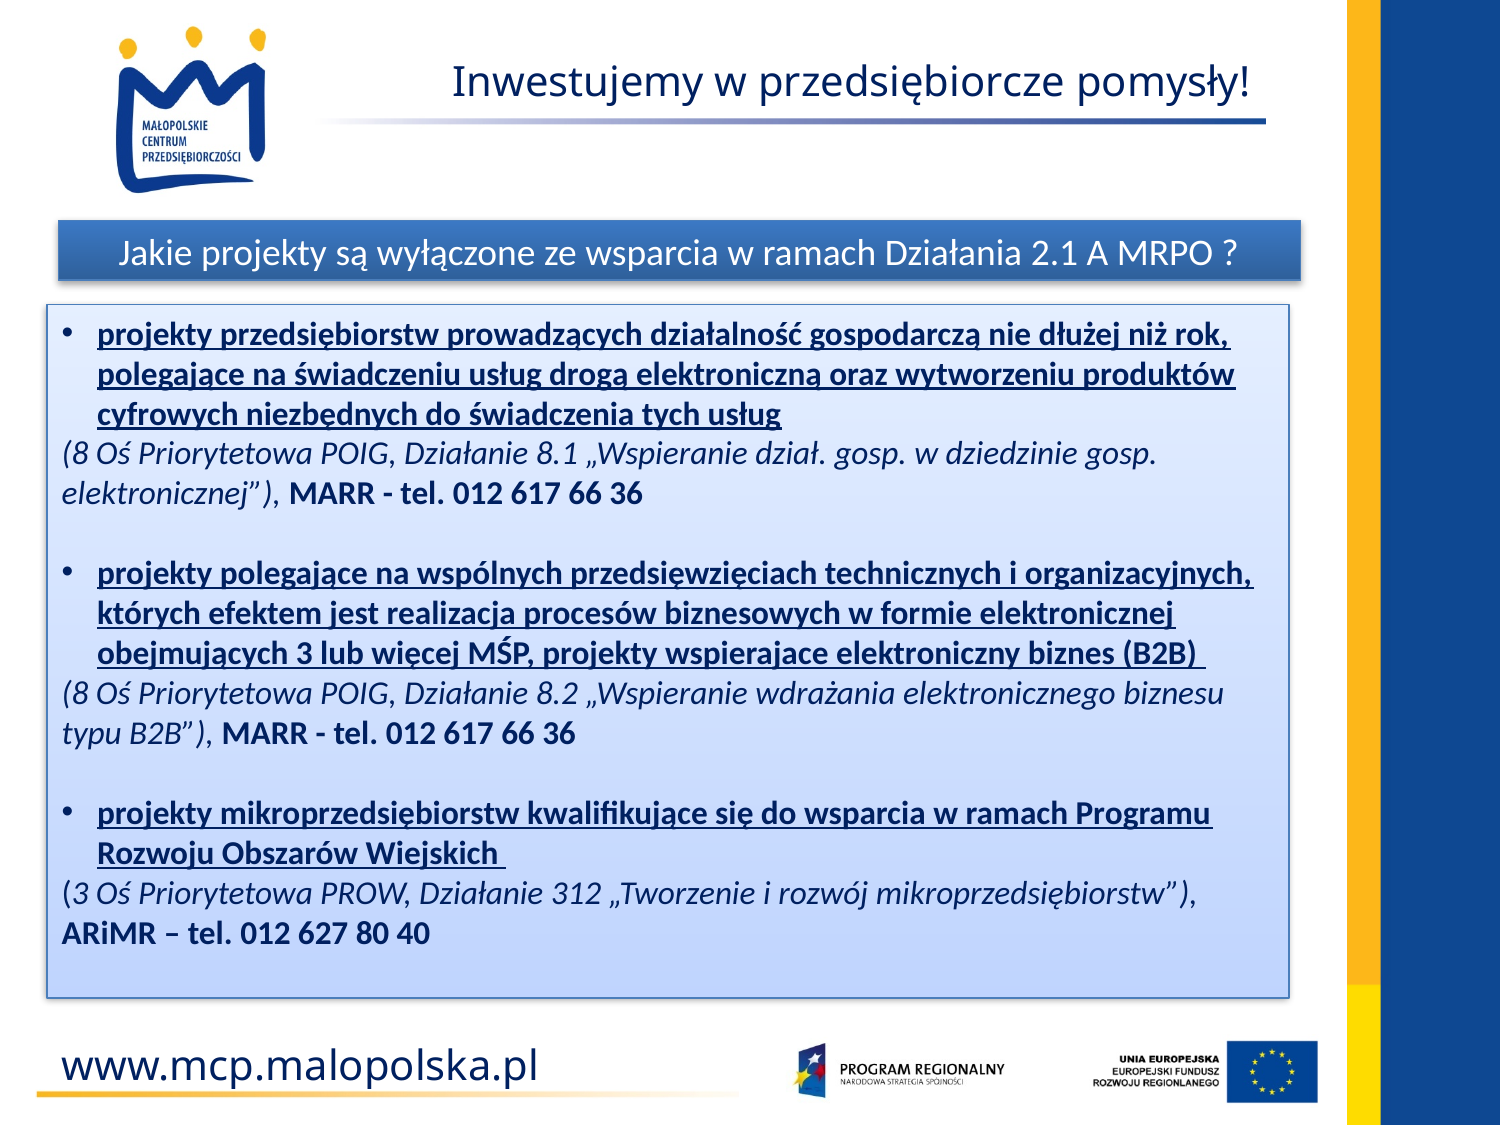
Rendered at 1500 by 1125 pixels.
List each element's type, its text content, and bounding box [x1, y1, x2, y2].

picture [34, 1089, 739, 1099]
text_box Inwestujemy w przedsiębiorcze pomysły! [304, 46, 1266, 105]
text_box Jakie projekty są wyłączone ze wsparcia w ramach Działania 2.1 A MRPO ? [58, 220, 1301, 281]
text_box www.mcp.malopolska.pl [46, 1031, 758, 1097]
picture [105, 23, 1266, 197]
text_box projekty przedsiębiorstw prowadzących działalność gospodarczą nie dłużej niż rok, polegające na świadczeniu usług drogą elektroniczną oraz wytworzeniu produktów cyfrowych niezbędnych do świadczenia tych usług (8 Oś Priorytetowa POIG, Działanie 8.1 „Wspieranie dział. gosp. w dziedzinie gosp. elektronicznej”), MARR - tel. 012 617 66 36 projekty polegające na wspólnych przedsięwzięciach technicznych i organizacyjnych, których efektem jest realizacja procesów biznesowych w formie elektronicznej obejmujących 3 lub więcej MŚP, projekty wspierajace elektroniczny biznes (B2B) (8 Oś Priorytetowa POIG, Działanie 8.2 „Wspieranie wdrażania elektronicznego biznesu typu B2B”), MARR - tel. 012 617 66 36 projekty mikroprzedsiębiorstw kwalifikujące się do wsparcia w ramach Programu Rozwoju Obszarów Wiejskich (3 Oś Priorytetowa PROW, Działanie 312 „Tworzenie i rozwój mikroprzedsiębiorstw”), ARiMR – tel. 012 627 80 40 [46, 304, 1290, 999]
picture [1347, 0, 1500, 1125]
picture [1077, 1034, 1325, 1108]
picture [763, 1015, 1032, 1125]
